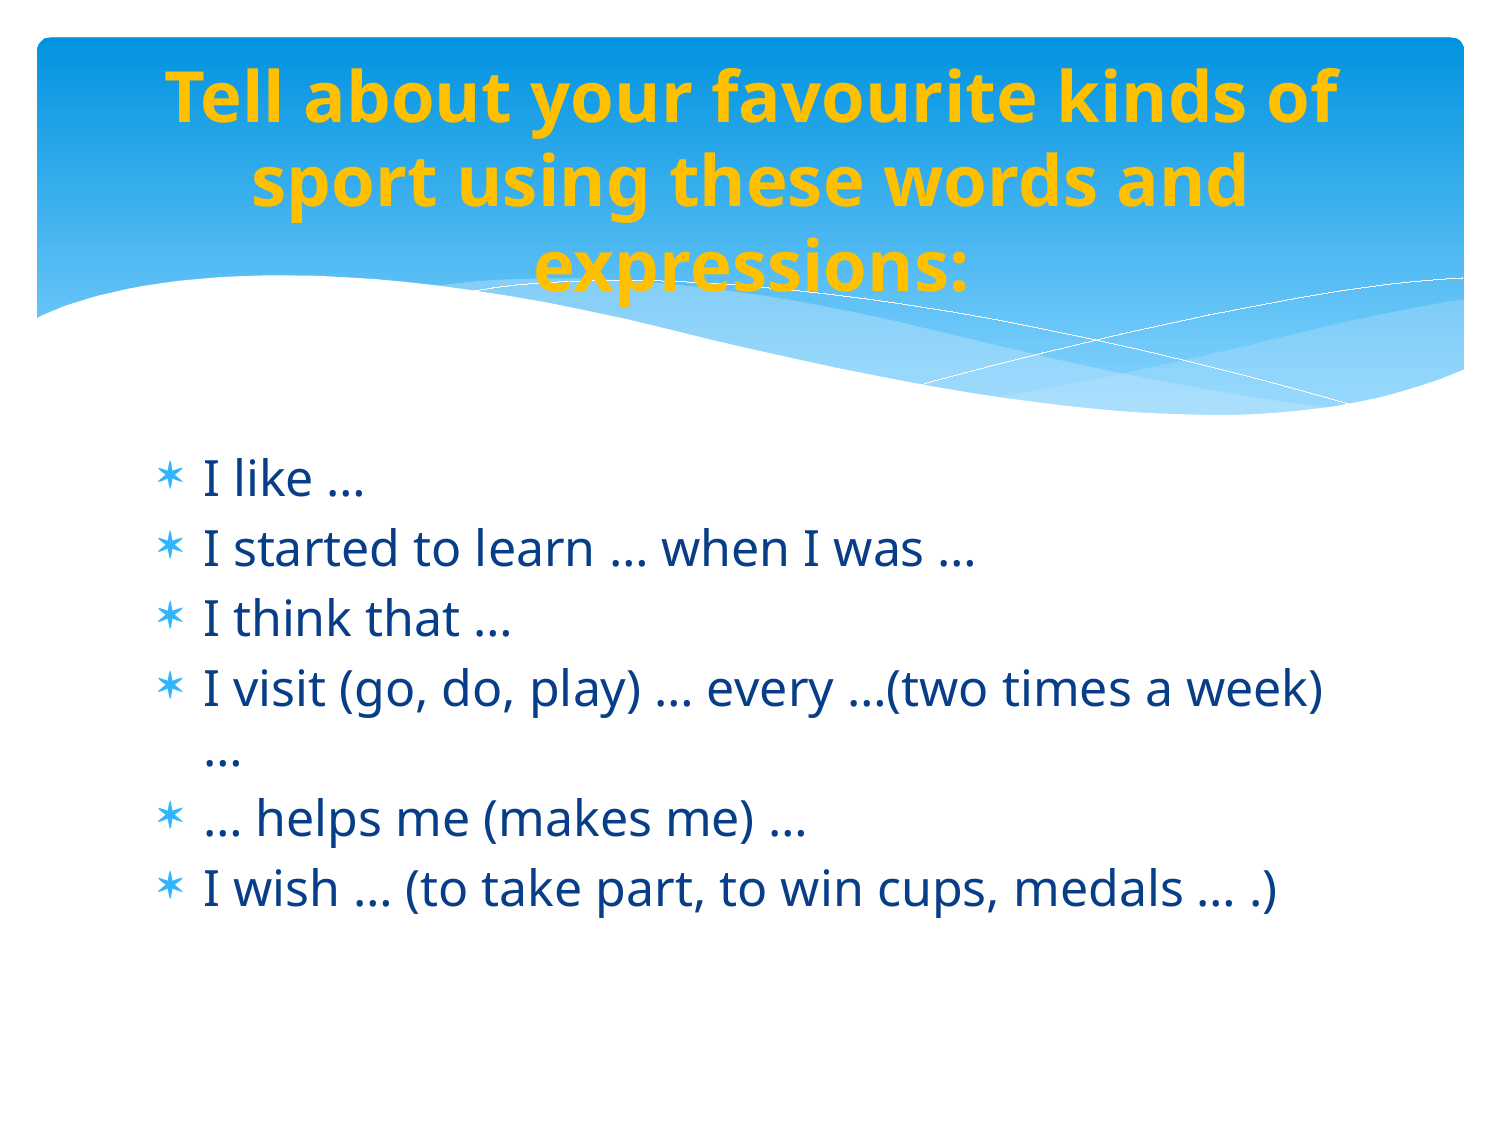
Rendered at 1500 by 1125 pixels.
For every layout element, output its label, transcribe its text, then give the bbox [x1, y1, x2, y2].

title Tell about your favourite kinds of sport using these words and expressions: [76, 42, 1427, 315]
list I like … I started to learn … when I was … I think that … I visit (go, do, play) … every …(two times a week)… … helps me (makes me) … I wish … (to take part, to win cups, medals … .) [143, 438, 1359, 1005]
